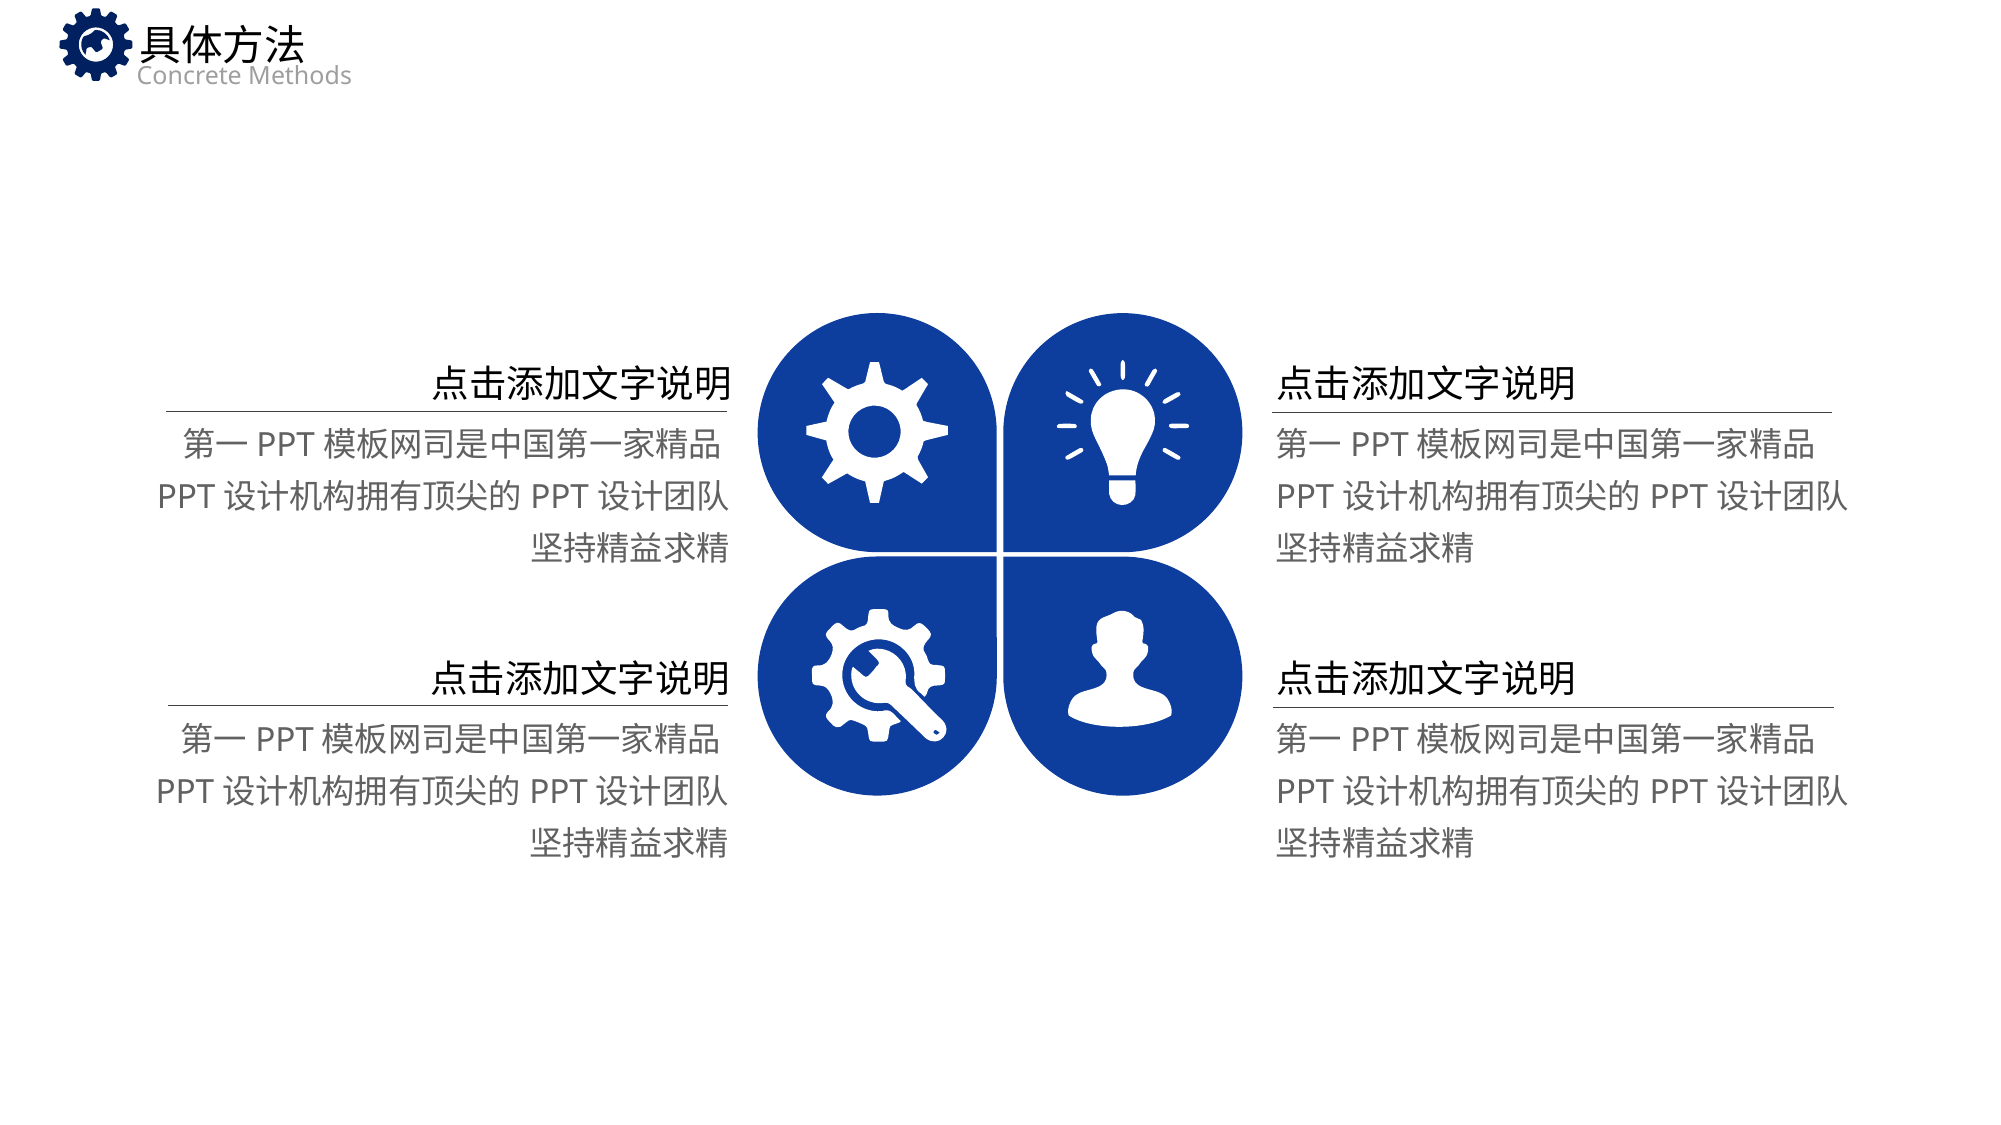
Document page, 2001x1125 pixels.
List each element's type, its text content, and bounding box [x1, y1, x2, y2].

text_box 点击添加文字说明 [1261, 352, 1654, 403]
text_box [806, 362, 948, 503]
text_box 第一PPT模板网司是中国第一家精品PPT设计机构拥有顶尖的PPT设计团队坚持精益求精 [1261, 698, 1876, 870]
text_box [1056, 359, 1190, 506]
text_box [811, 609, 948, 743]
text_box [1068, 610, 1172, 727]
text_box [756, 311, 998, 554]
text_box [121, 11, 580, 98]
text_box 点击添加文字说明 [1261, 648, 1654, 698]
text_box [756, 555, 998, 797]
text_box 点击添加文字说明 [354, 352, 747, 413]
text_box [1002, 312, 1244, 554]
text_box 第一PPT模板网司是中国第一家精品PPT设计机构拥有顶尖的PPT设计团队坚持精益求精 [130, 403, 745, 575]
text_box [59, 8, 133, 81]
text_box 第一PPT模板网司是中国第一家精品PPT设计机构拥有顶尖的PPT设计团队坚持精益求精 [1261, 403, 1876, 575]
text_box 第一PPT模板网司是中国第一家精品PPT设计机构拥有顶尖的PPT设计团队坚持精益求精 [128, 698, 744, 870]
text_box 点击添加文字说明 [352, 648, 746, 708]
text_box [1002, 555, 1244, 797]
